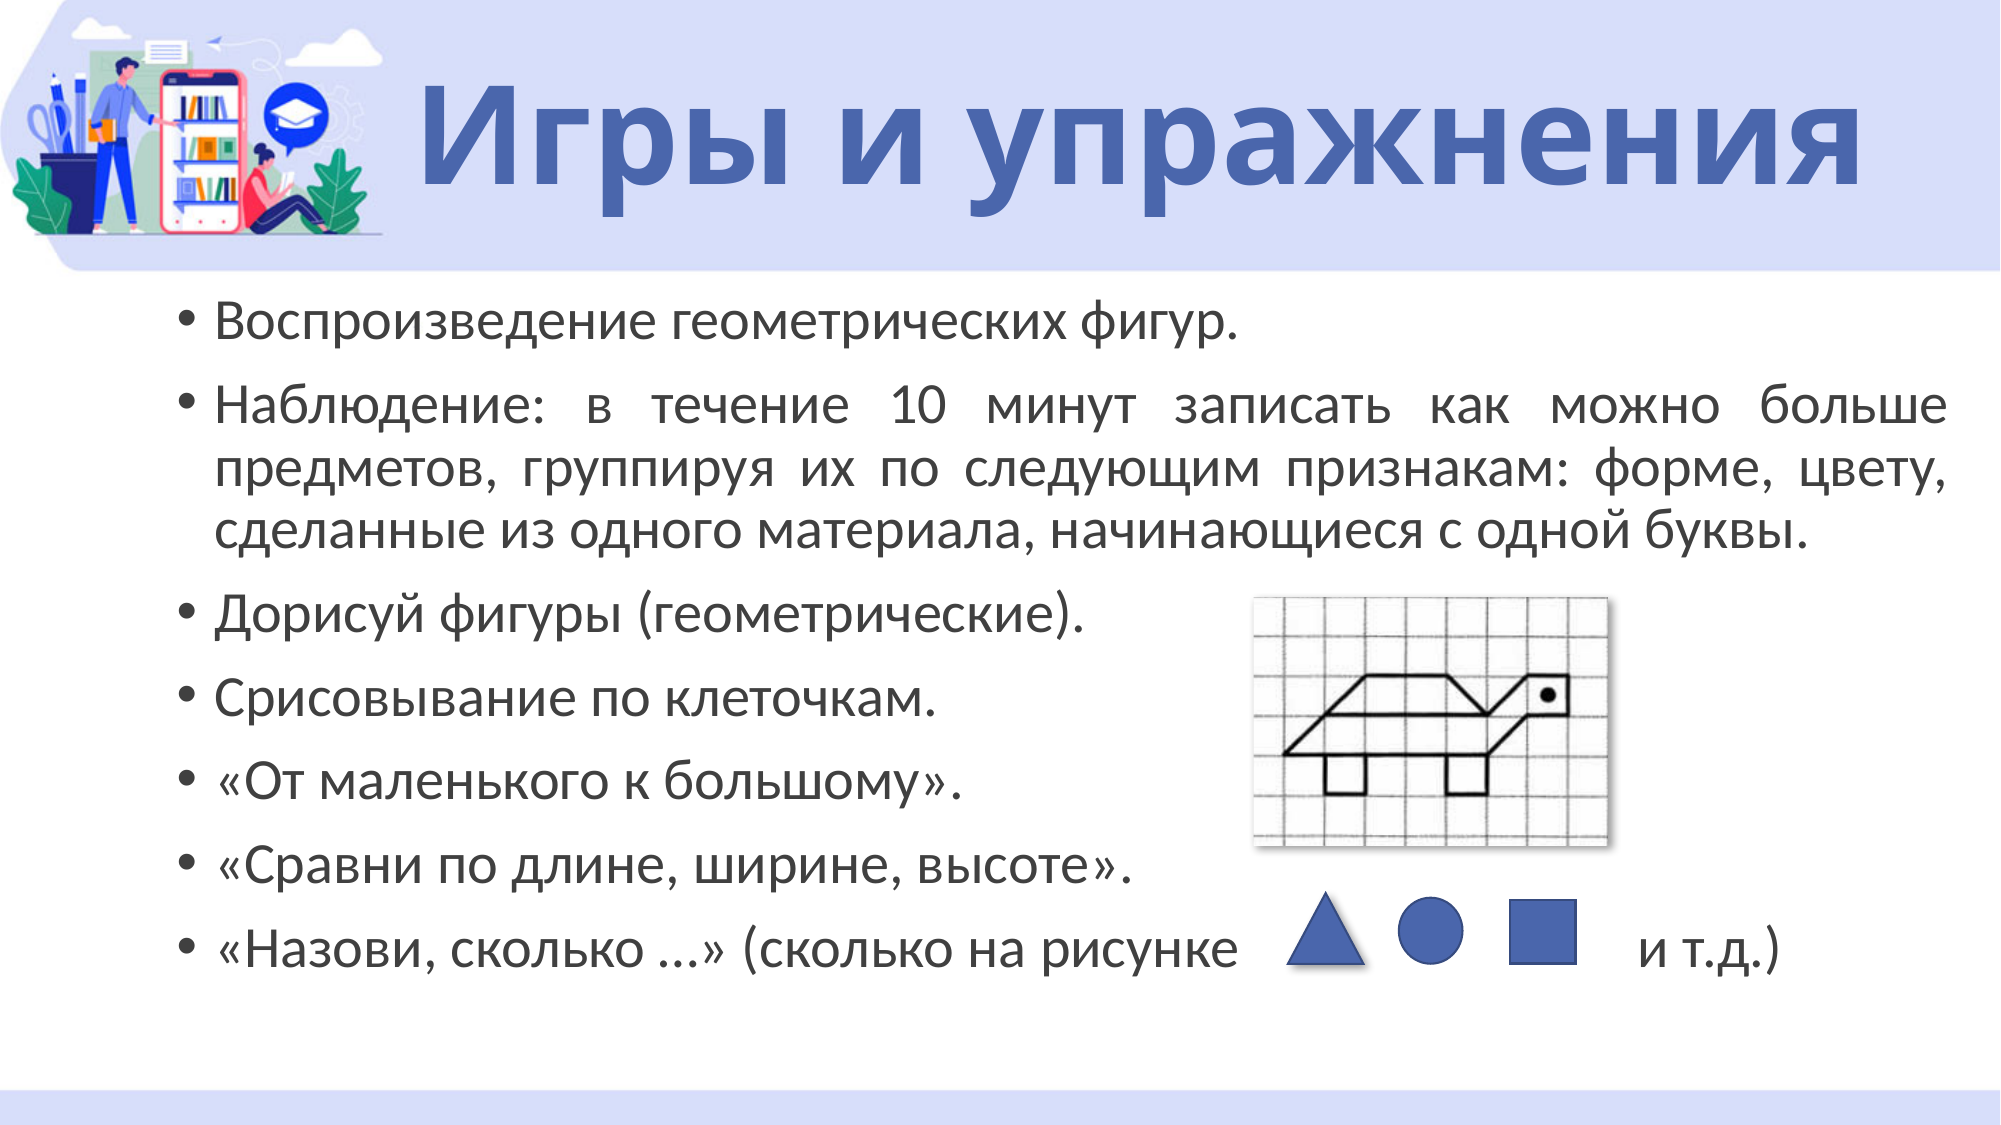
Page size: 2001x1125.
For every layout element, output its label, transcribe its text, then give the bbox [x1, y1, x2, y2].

text_box Воспроизведение геометрических фигур. Наблюдение: в течение 10 минут записать как можно больше предметов, группируя их по следующим признакам: форме, цвету, сделанные из одного материала, начинающиеся с одной буквы. Дорисуй фигуры (геометрические). Срисовывание по клеточкам. «От маленького к большому». «Сравни по длине, ширине, высоте». «Назови, сколько …» (сколько на рисунке и т.д.) [161, 281, 1965, 1006]
text_box [1509, 899, 1577, 965]
text_box [1286, 890, 1366, 965]
picture [0, 0, 2001, 1125]
title Игры и упражнения [317, 31, 1965, 249]
text_box [1397, 896, 1464, 965]
